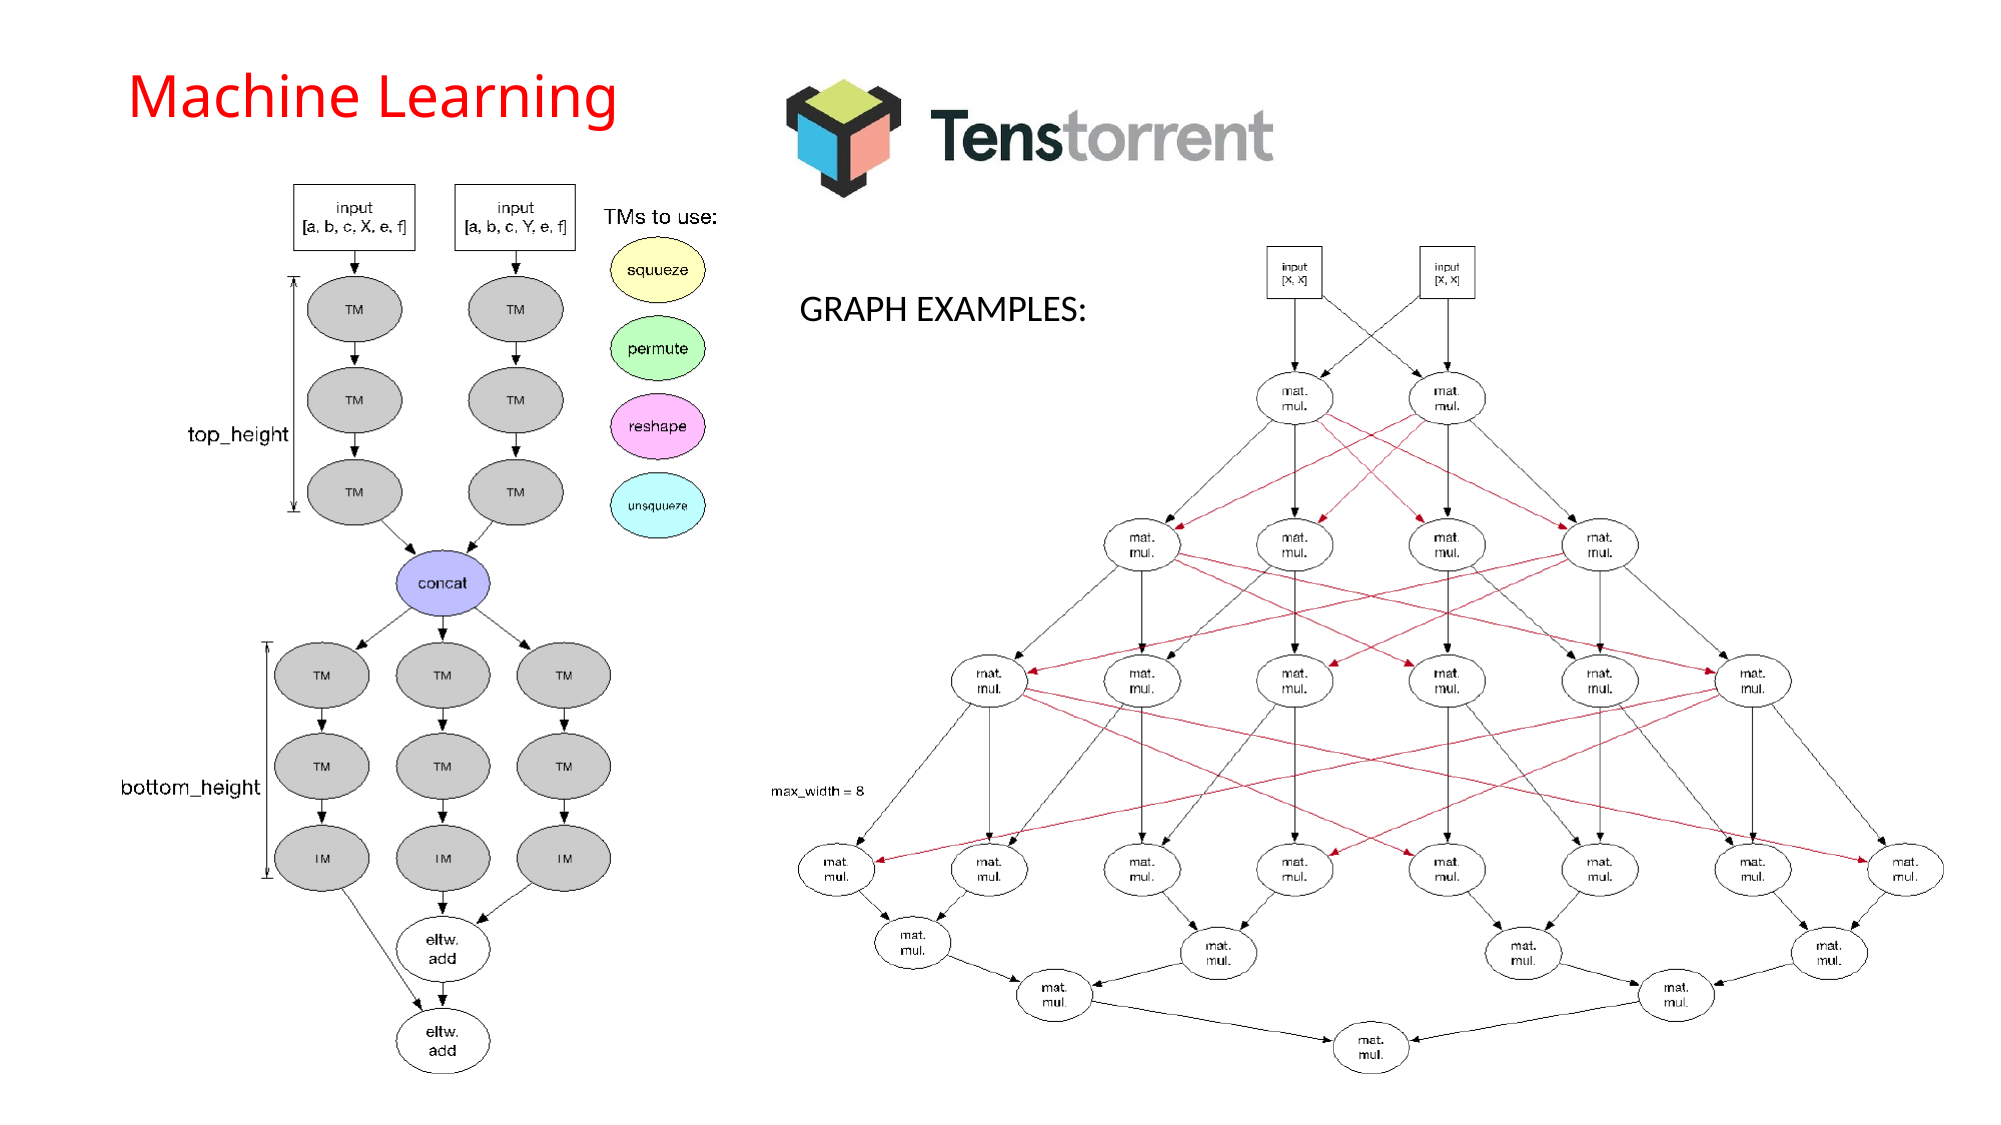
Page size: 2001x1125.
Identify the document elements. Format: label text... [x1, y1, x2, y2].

picture [113, 183, 724, 1074]
picture [764, 245, 1944, 1074]
text_box Machine Learning [113, 51, 764, 210]
picture [764, 51, 1296, 225]
